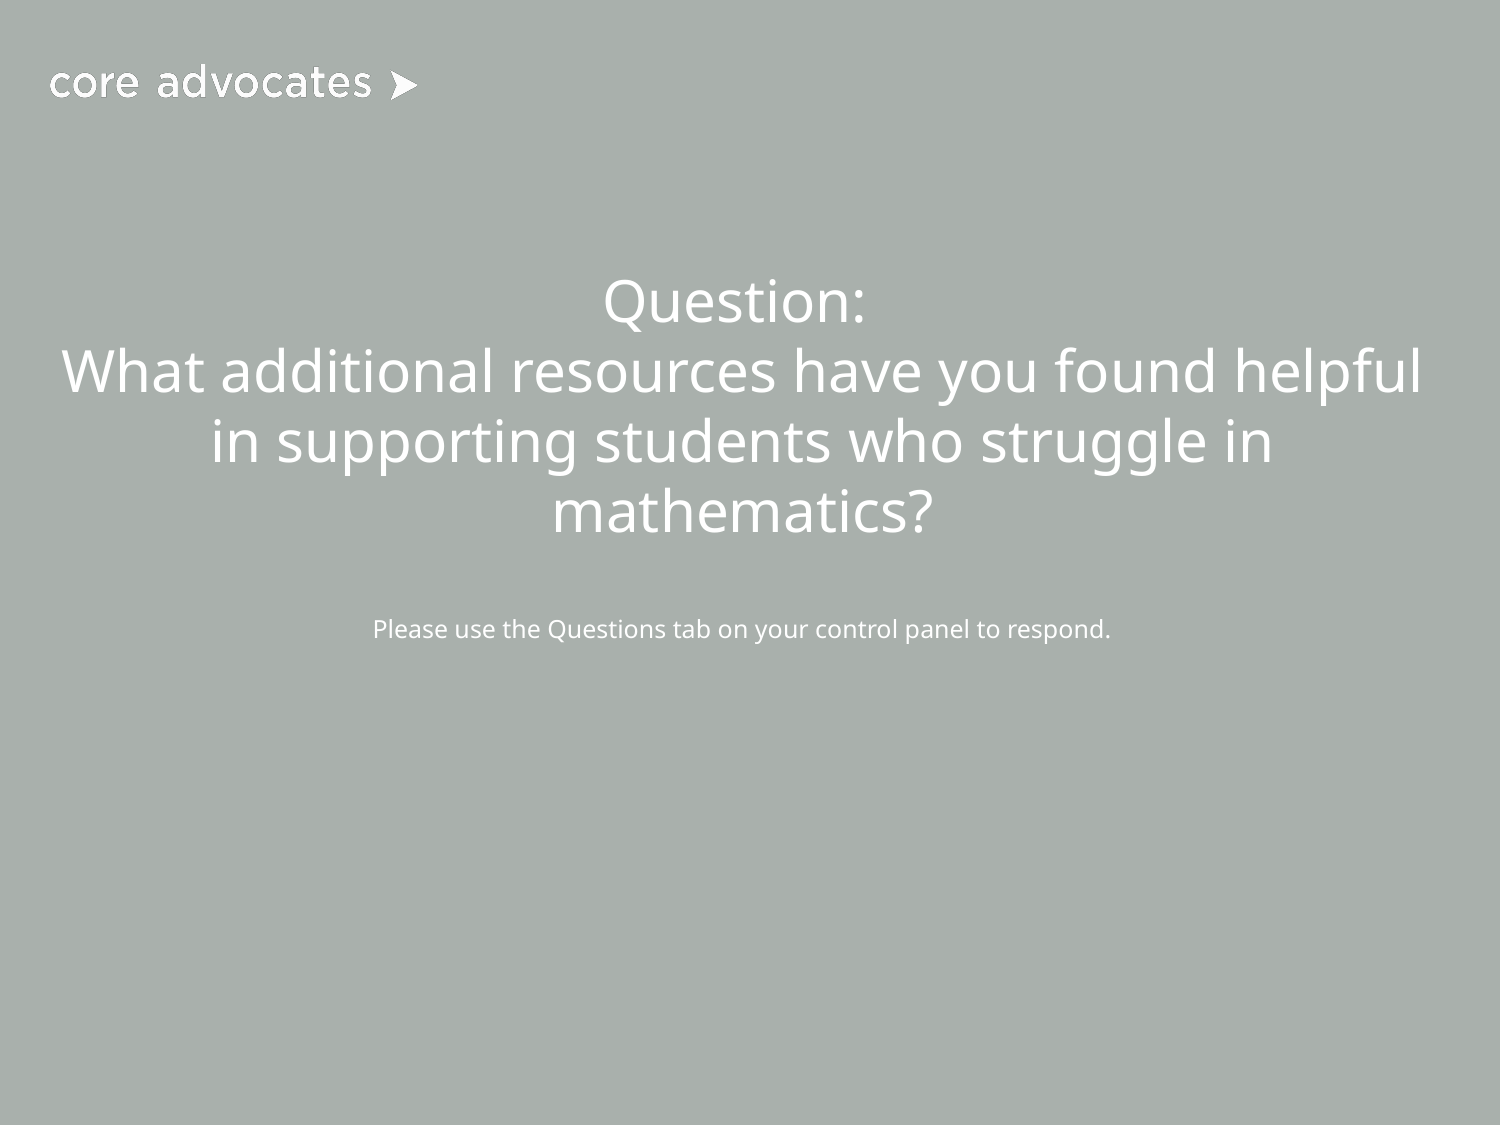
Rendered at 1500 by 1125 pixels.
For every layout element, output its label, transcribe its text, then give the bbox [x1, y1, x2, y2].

picture [50, 64, 417, 100]
title Question: What additional resources have you found helpful in supporting students who struggle in mathematics? Please use the Questions tab on your control panel to respond. [35, 362, 1450, 686]
